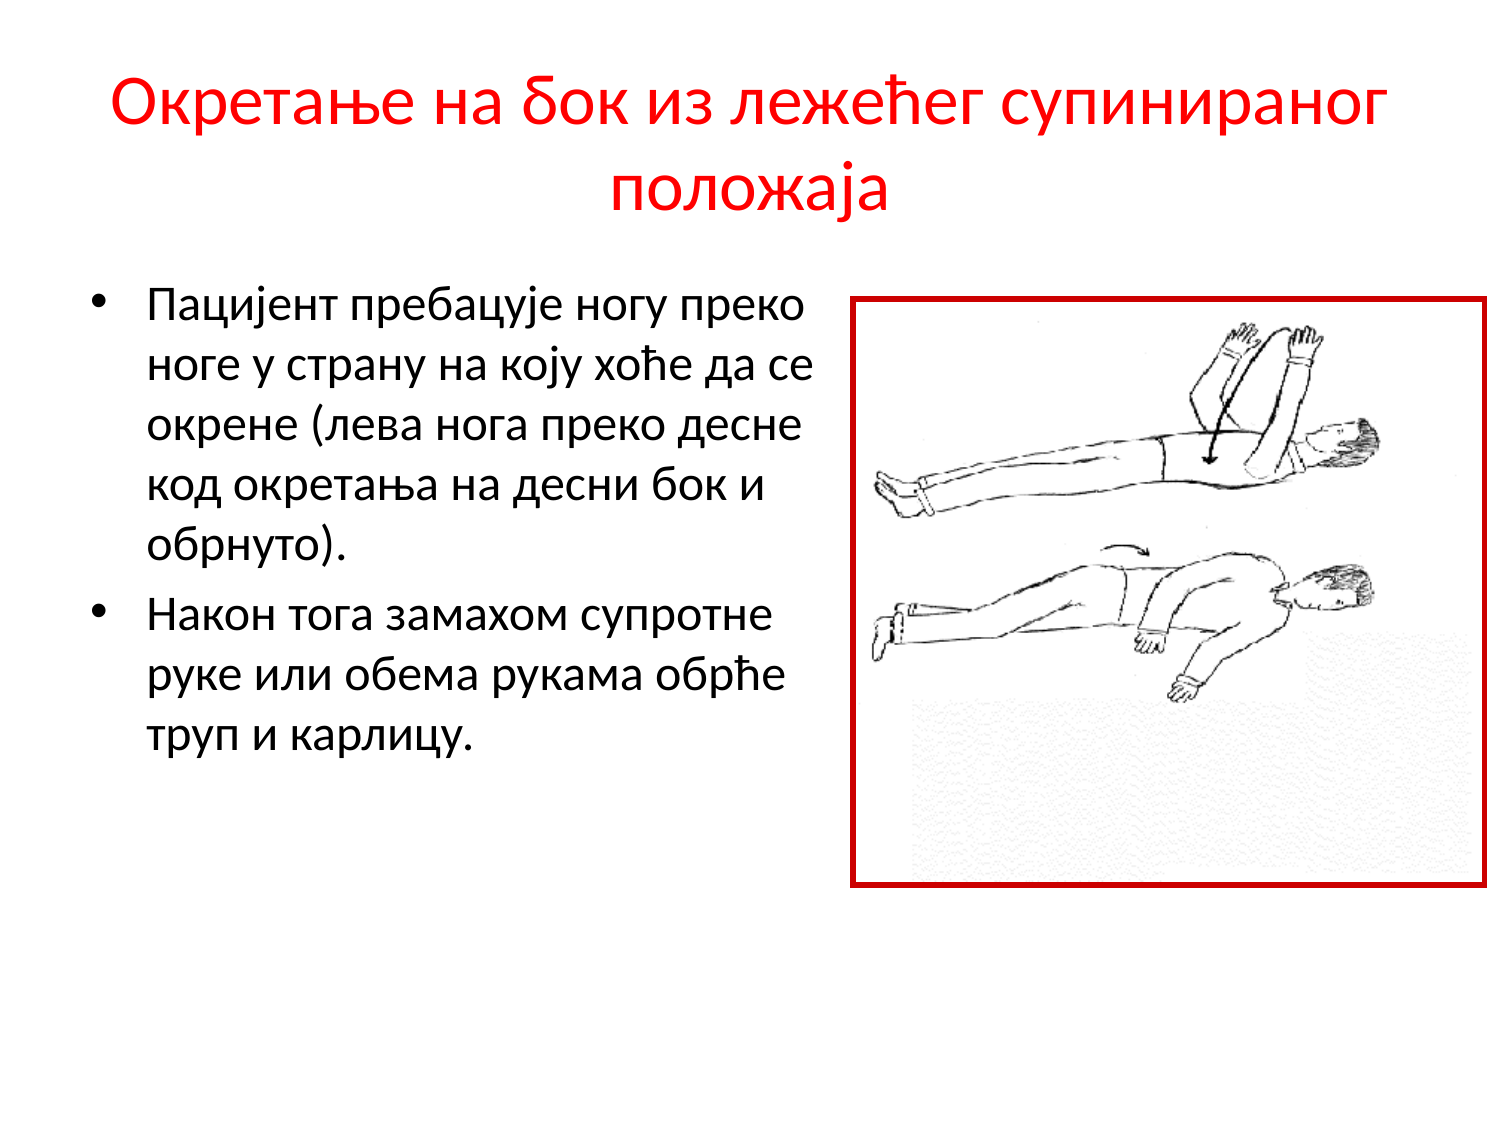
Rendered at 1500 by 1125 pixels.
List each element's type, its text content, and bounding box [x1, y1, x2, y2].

list Пацијент пребацује ногу преко ноге у страну на коју хоће да се окрене (лева нога преко десне код окретања на десни бок и обрнуто). Након тога замахом супротне руке или обема рукама обрће труп и карлицу. [75, 262, 857, 1005]
title Окретање на бок из лежећег супинираног положаја [75, 45, 1425, 233]
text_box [856, 302, 1482, 882]
